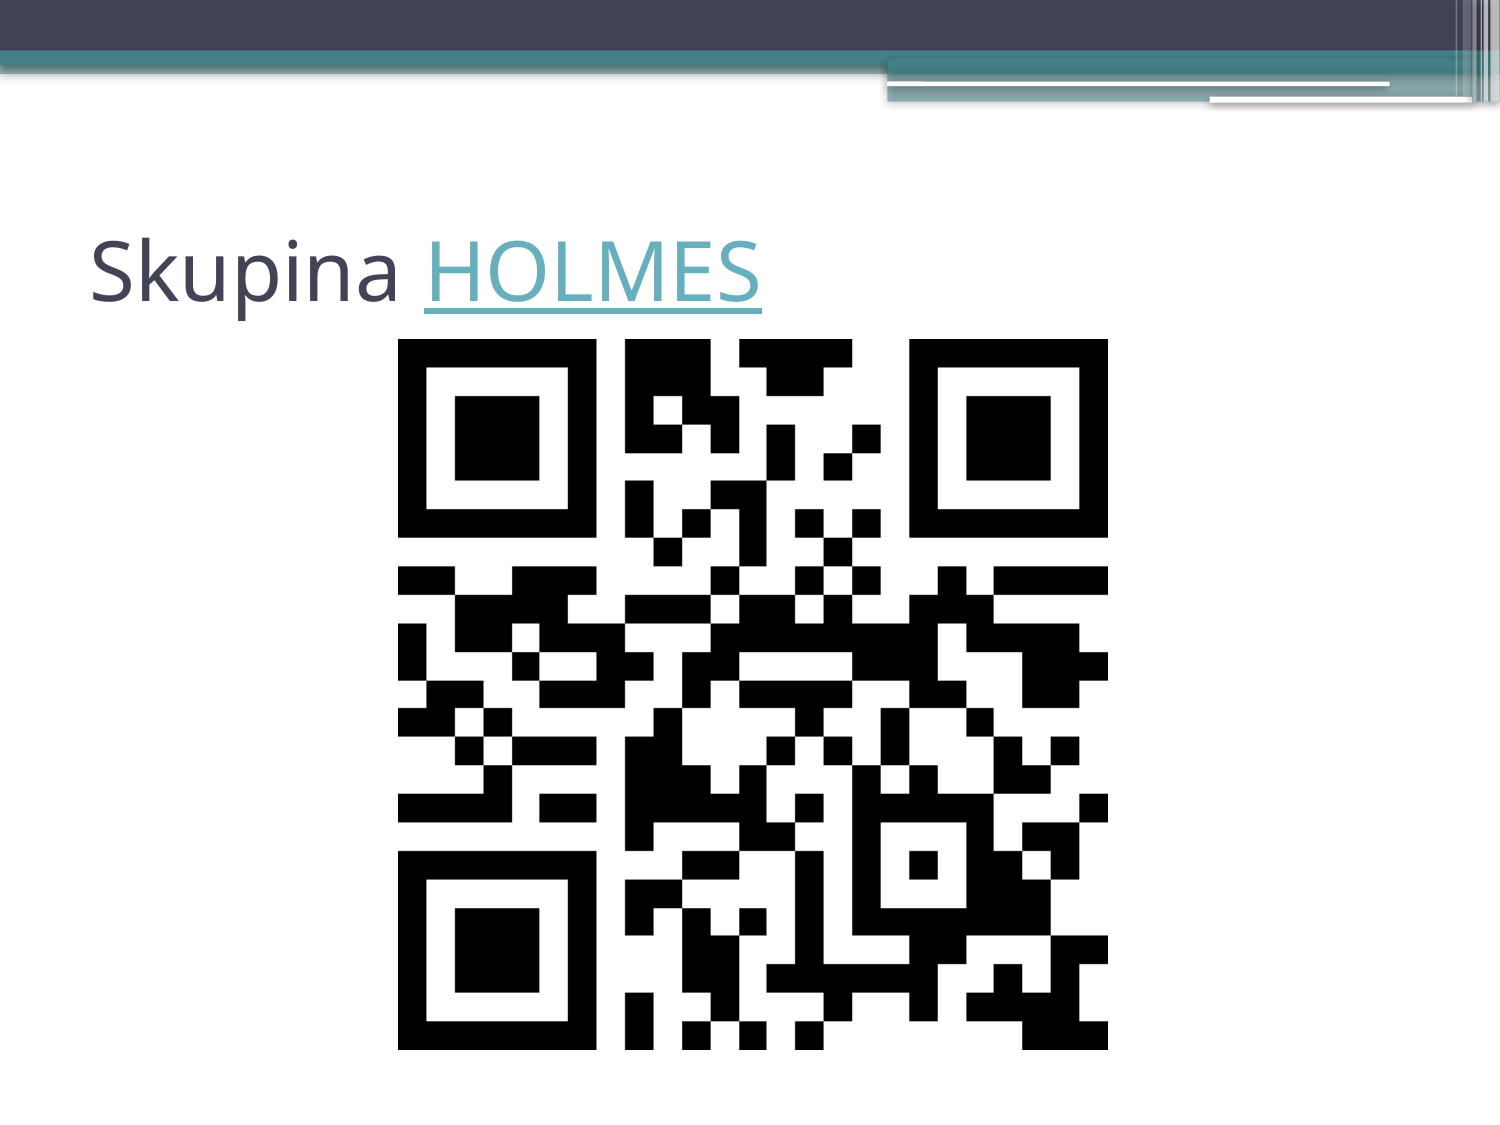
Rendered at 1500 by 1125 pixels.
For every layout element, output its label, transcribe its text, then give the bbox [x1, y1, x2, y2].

title Skupina HOLMES [75, 187, 1425, 363]
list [398, 339, 1108, 1050]
